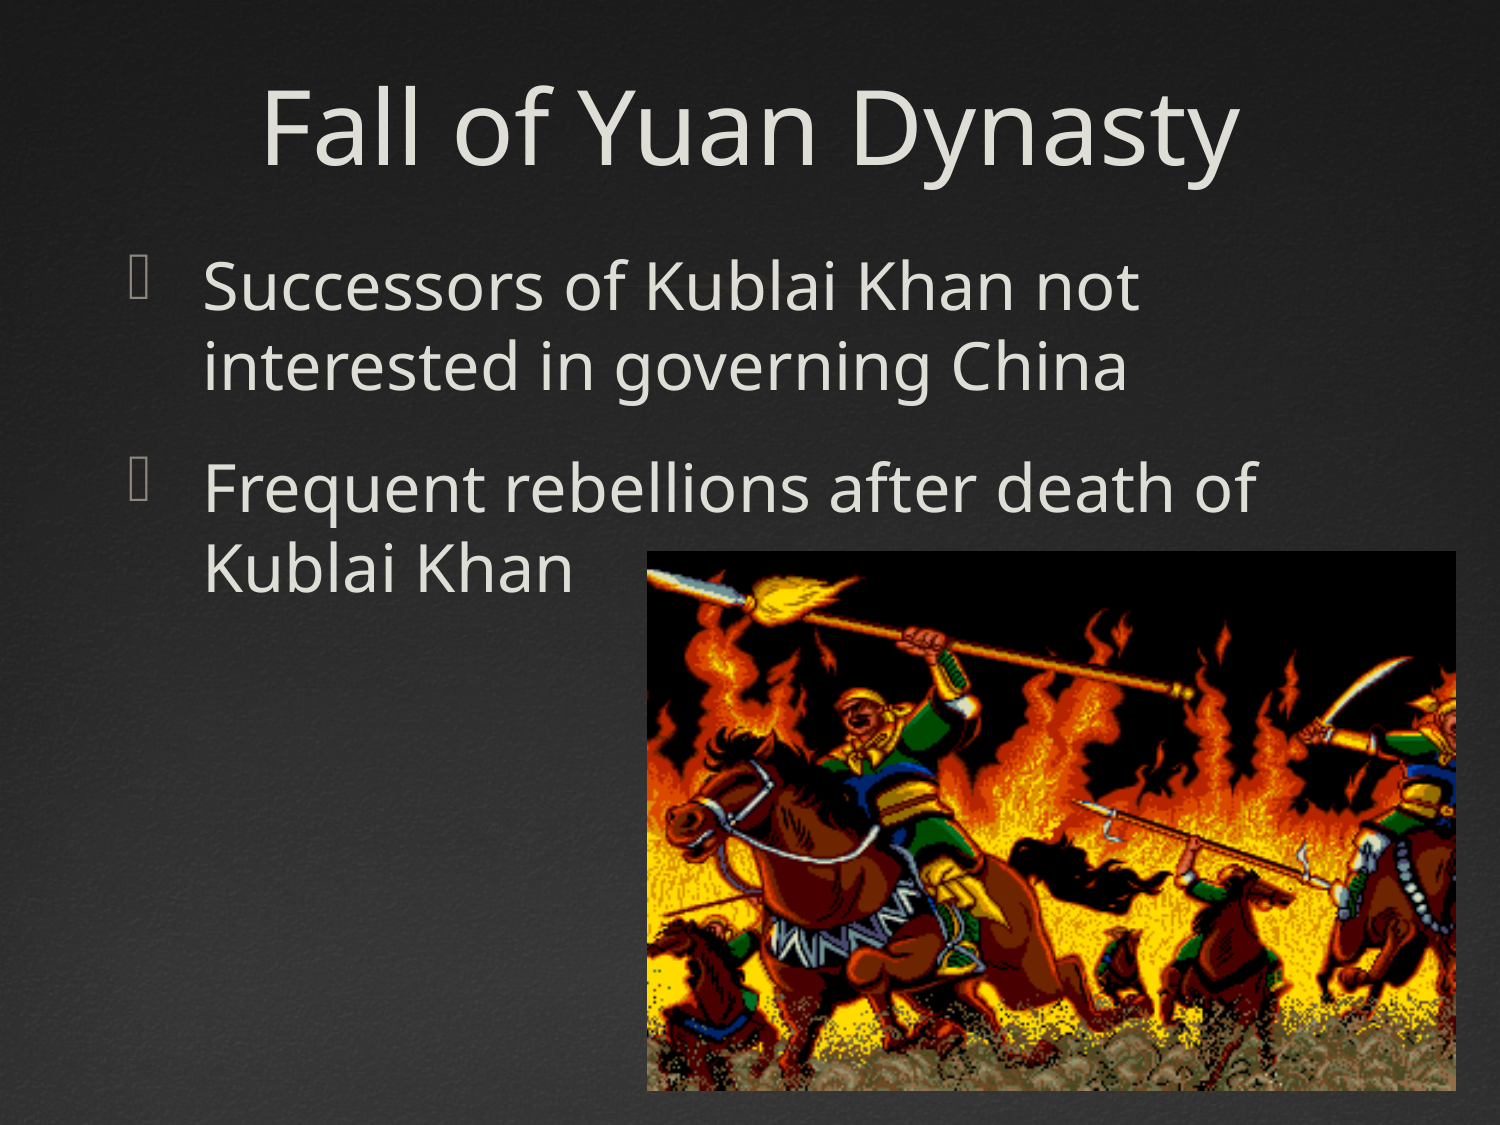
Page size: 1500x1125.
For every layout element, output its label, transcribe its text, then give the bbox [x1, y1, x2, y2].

list Successors of Kublai Khan not interested in governing China Frequent rebellions after death of Kublai Khan [112, 236, 1388, 836]
picture [646, 550, 1457, 1091]
title Fall of Yuan Dynasty [112, 11, 1388, 236]
